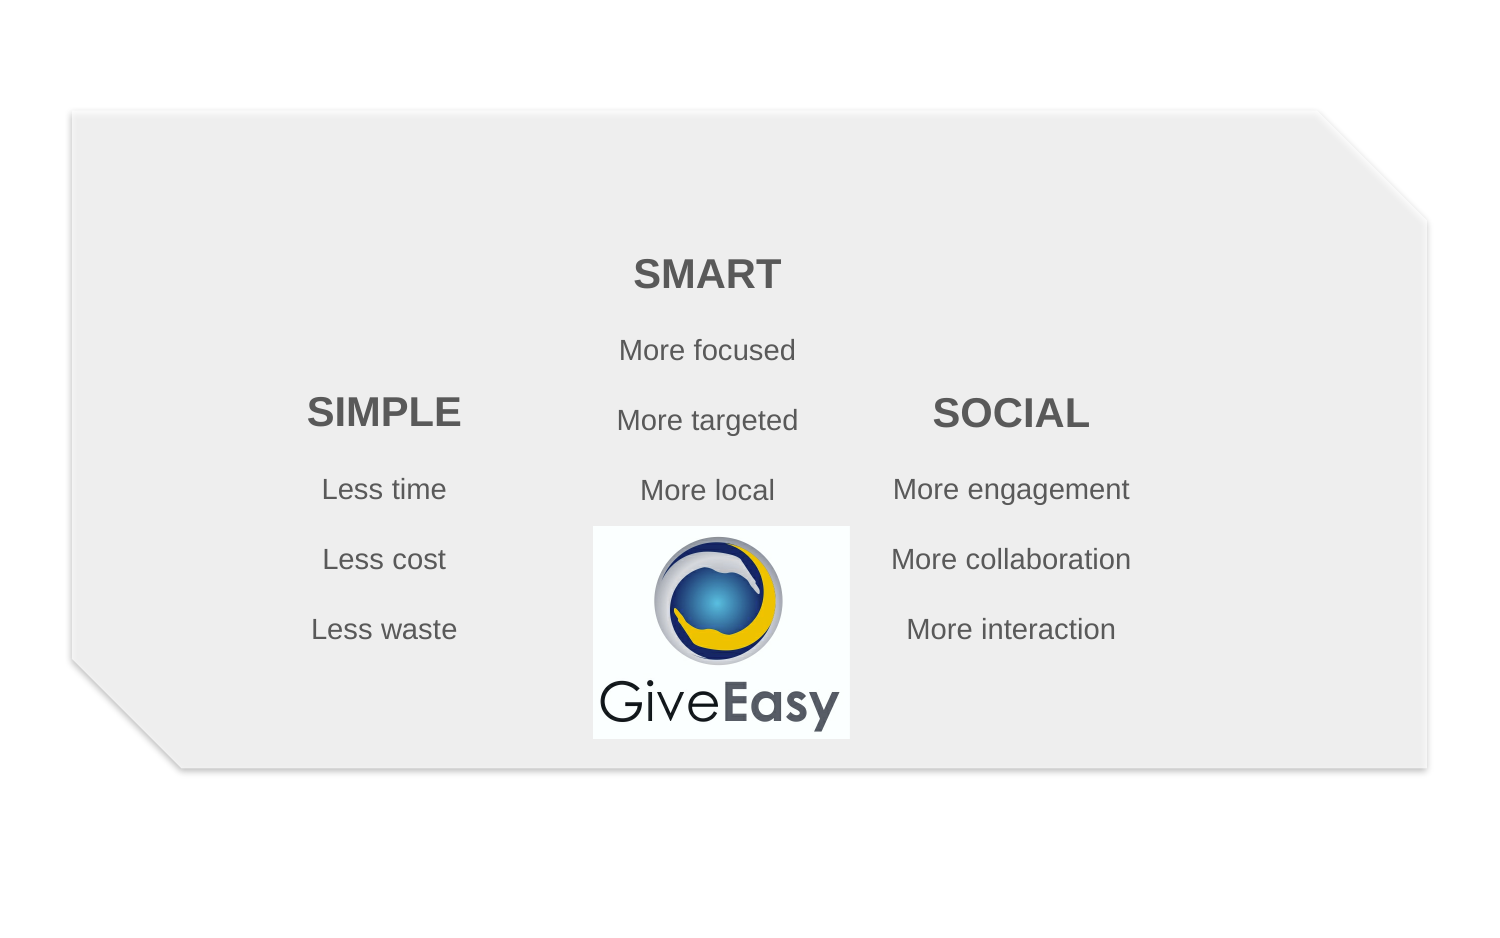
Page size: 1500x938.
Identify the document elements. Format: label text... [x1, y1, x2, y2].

text_box [71, 109, 1428, 770]
text_box SMART More focused More targeted More local [546, 239, 870, 514]
text_box SIMPLE Less time Less cost Less waste [222, 377, 547, 723]
picture [591, 526, 851, 740]
text_box SOCIAL More engagement More collaboration More interaction [849, 378, 1174, 688]
